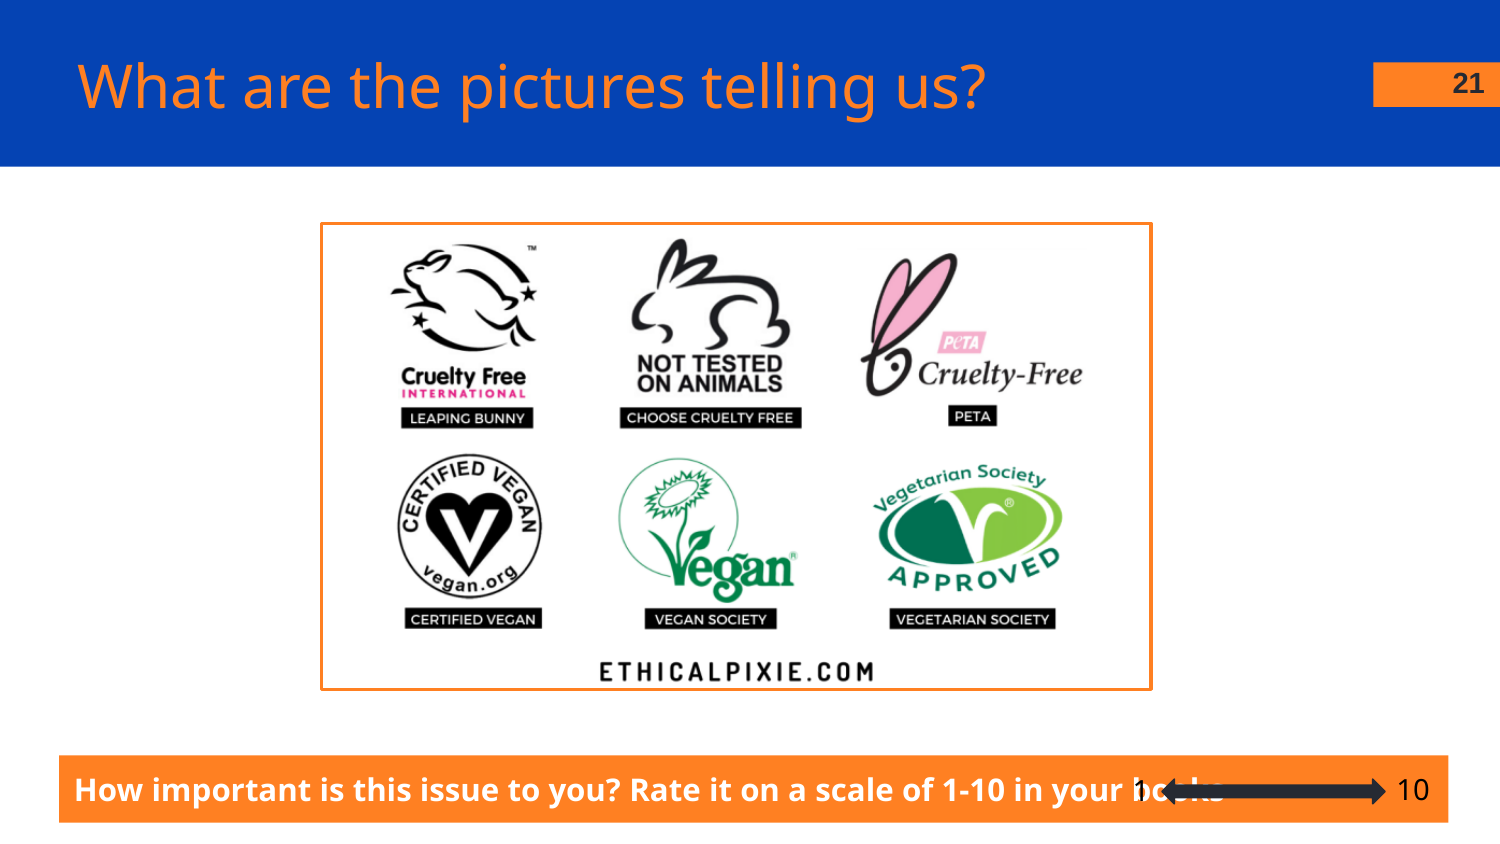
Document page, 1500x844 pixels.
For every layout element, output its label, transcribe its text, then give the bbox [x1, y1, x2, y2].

text_box 1 [1117, 757, 1174, 823]
text_box [1174, 779, 1381, 804]
picture [322, 224, 1150, 689]
text_box 10 [1381, 756, 1448, 821]
slide_number 21 [1410, 49, 1500, 115]
title What are the pictures telling us? [62, 41, 1333, 127]
text_box [1295, 707, 1470, 820]
text_box How important is this issue to you? Rate it on a scale of 1-10 in your books [59, 755, 1449, 823]
